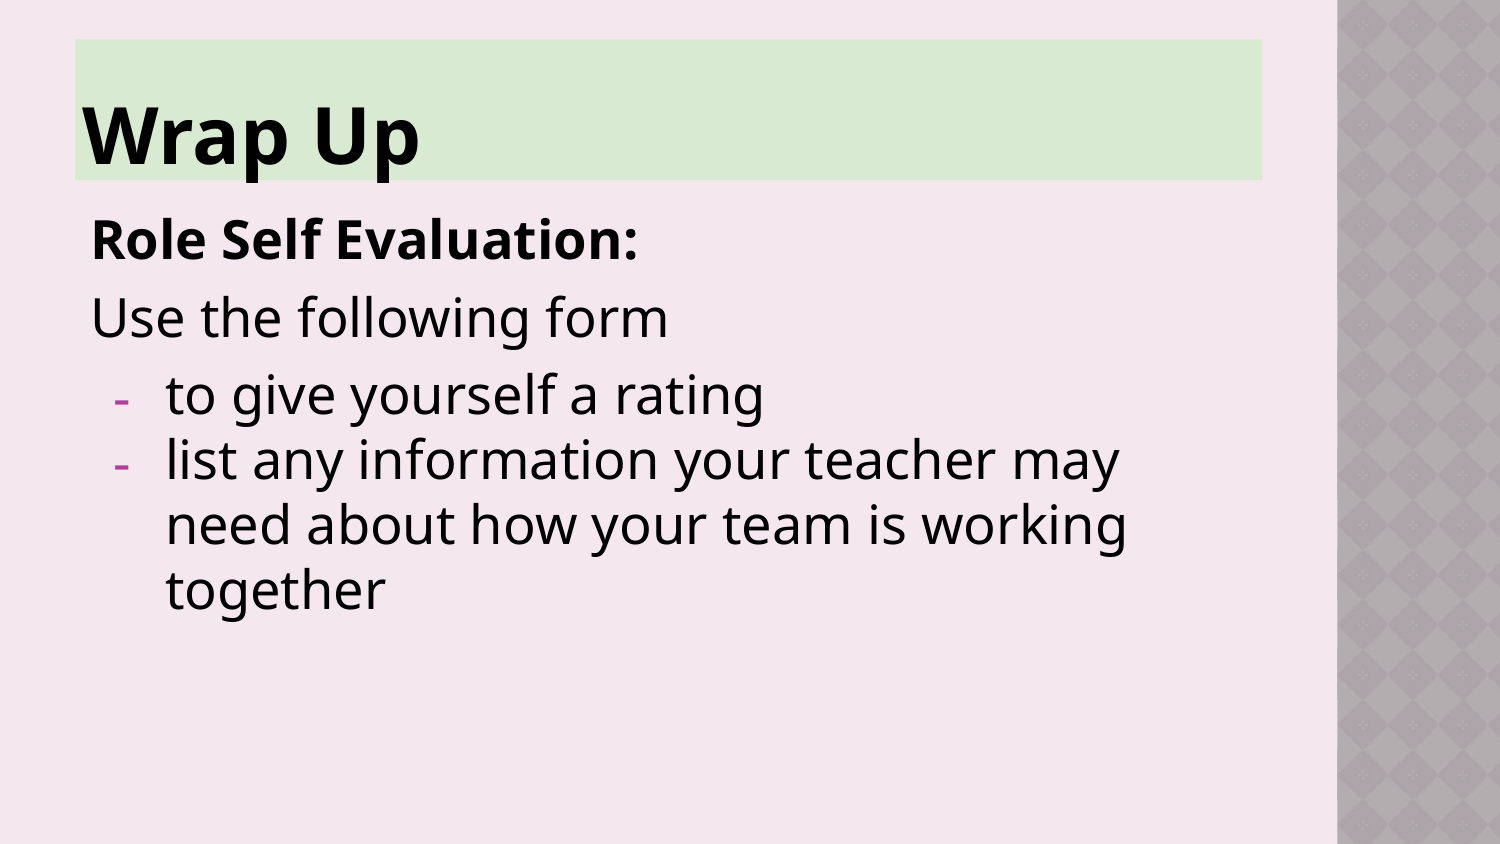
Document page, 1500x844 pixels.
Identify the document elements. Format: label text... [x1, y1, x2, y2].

title Wrap Up [75, 39, 1263, 181]
list Role Self Evaluation: Use the following form to give yourself a rating list any information your teacher may need about how your team is working together [75, 198, 1263, 795]
